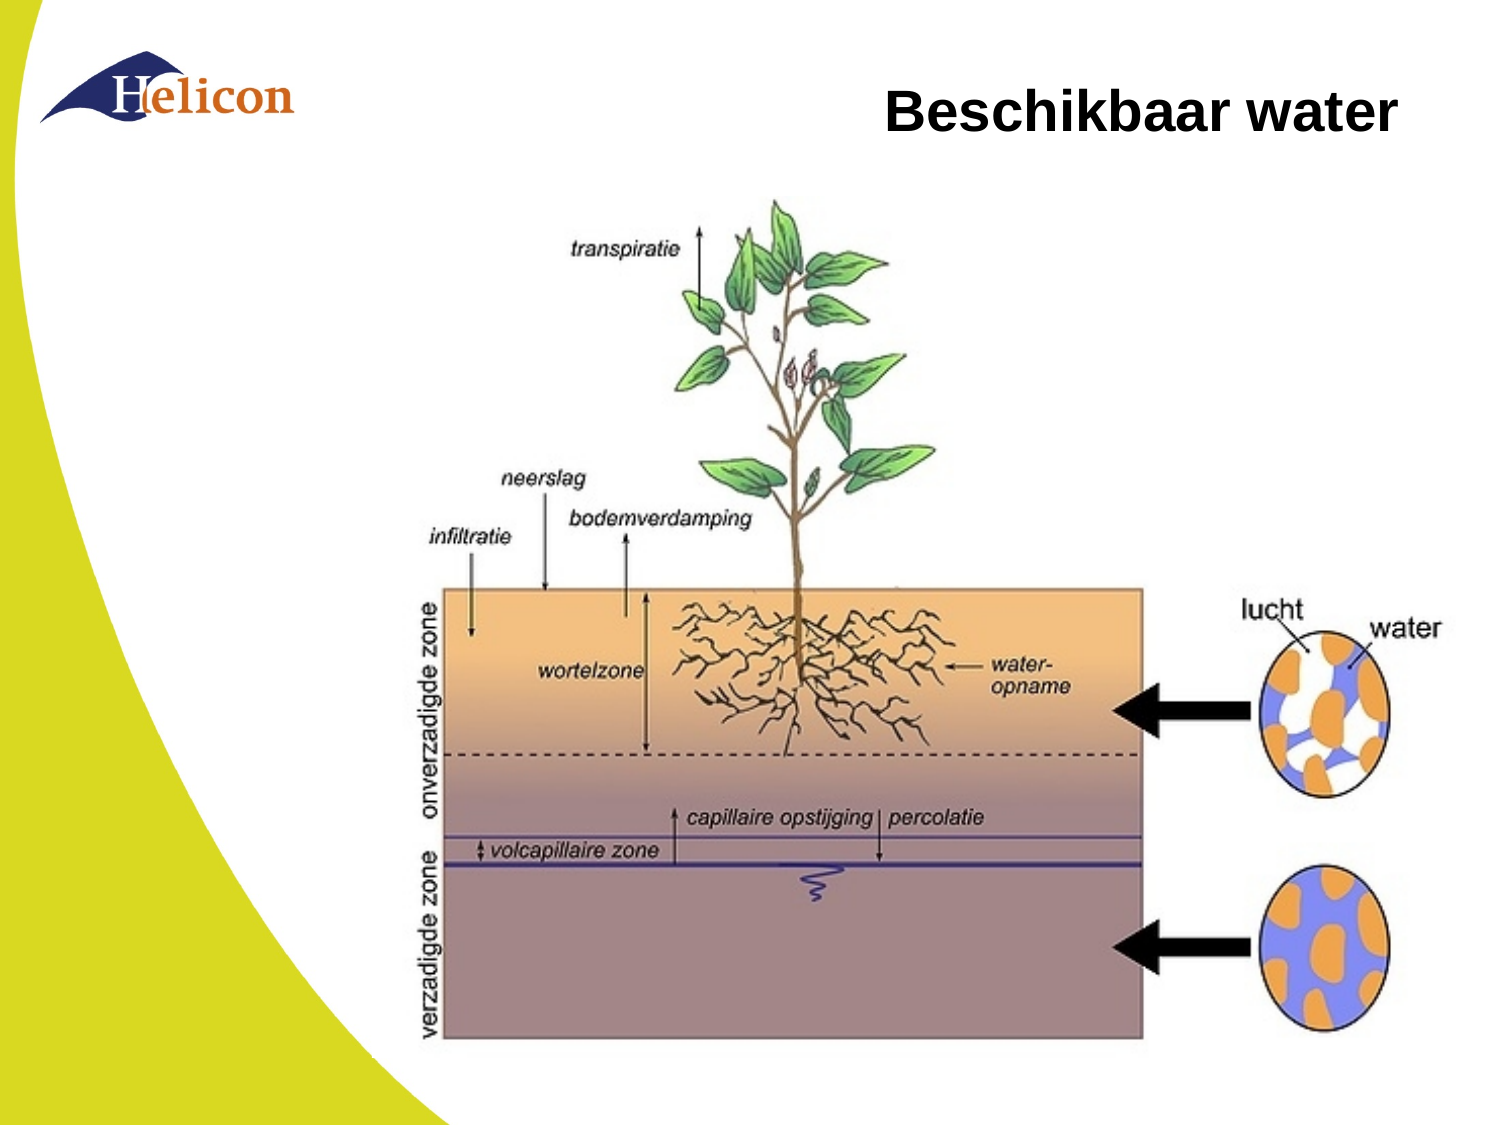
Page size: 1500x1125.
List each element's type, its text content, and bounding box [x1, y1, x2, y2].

picture [0, 0, 1500, 1125]
title Beschikbaar water [324, 54, 1415, 161]
